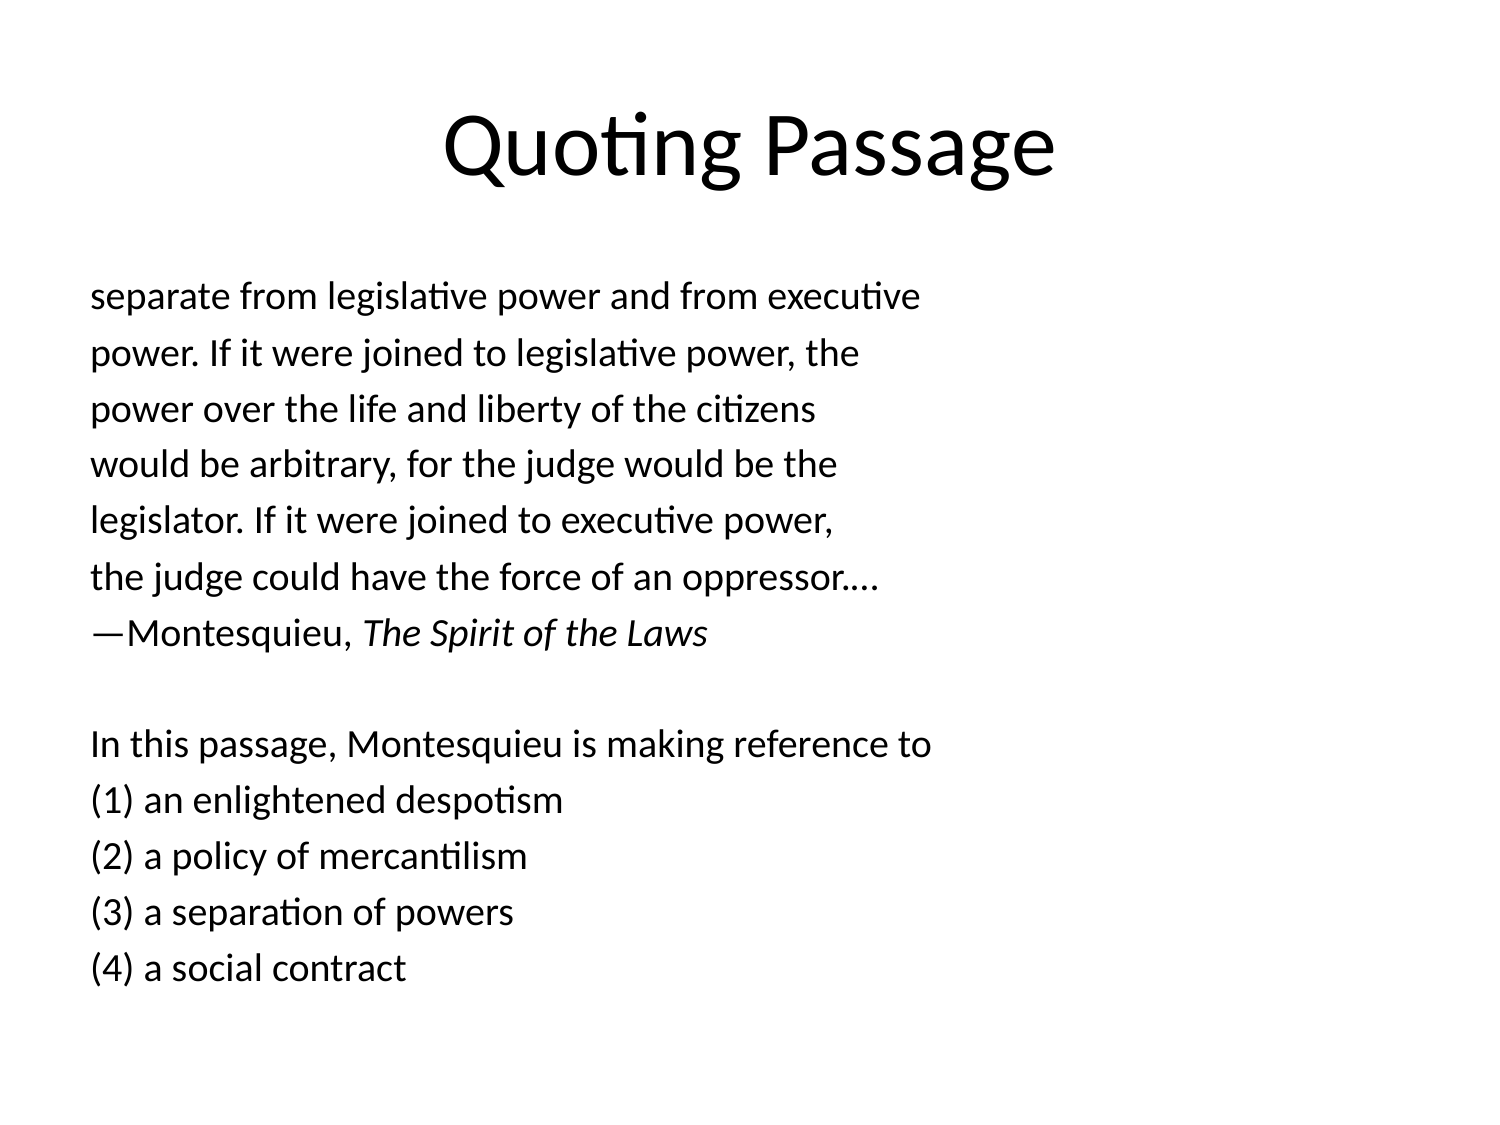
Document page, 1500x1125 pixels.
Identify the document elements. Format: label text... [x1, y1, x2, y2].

list separate from legislative power and from executive power. If it were joined to legislative power, the power over the life and liberty of the citizens would be arbitrary, for the judge would be the legislator. If it were joined to executive power, the judge could have the force of an oppressor.… —Montesquieu, The Spirit of the Laws In this passage, Montesquieu is making reference to (1) an enlightened despotism (2) a policy of mercantilism (3) a separation of powers (4) a social contract [75, 262, 1425, 1005]
title Quoting Passage [75, 45, 1425, 233]
